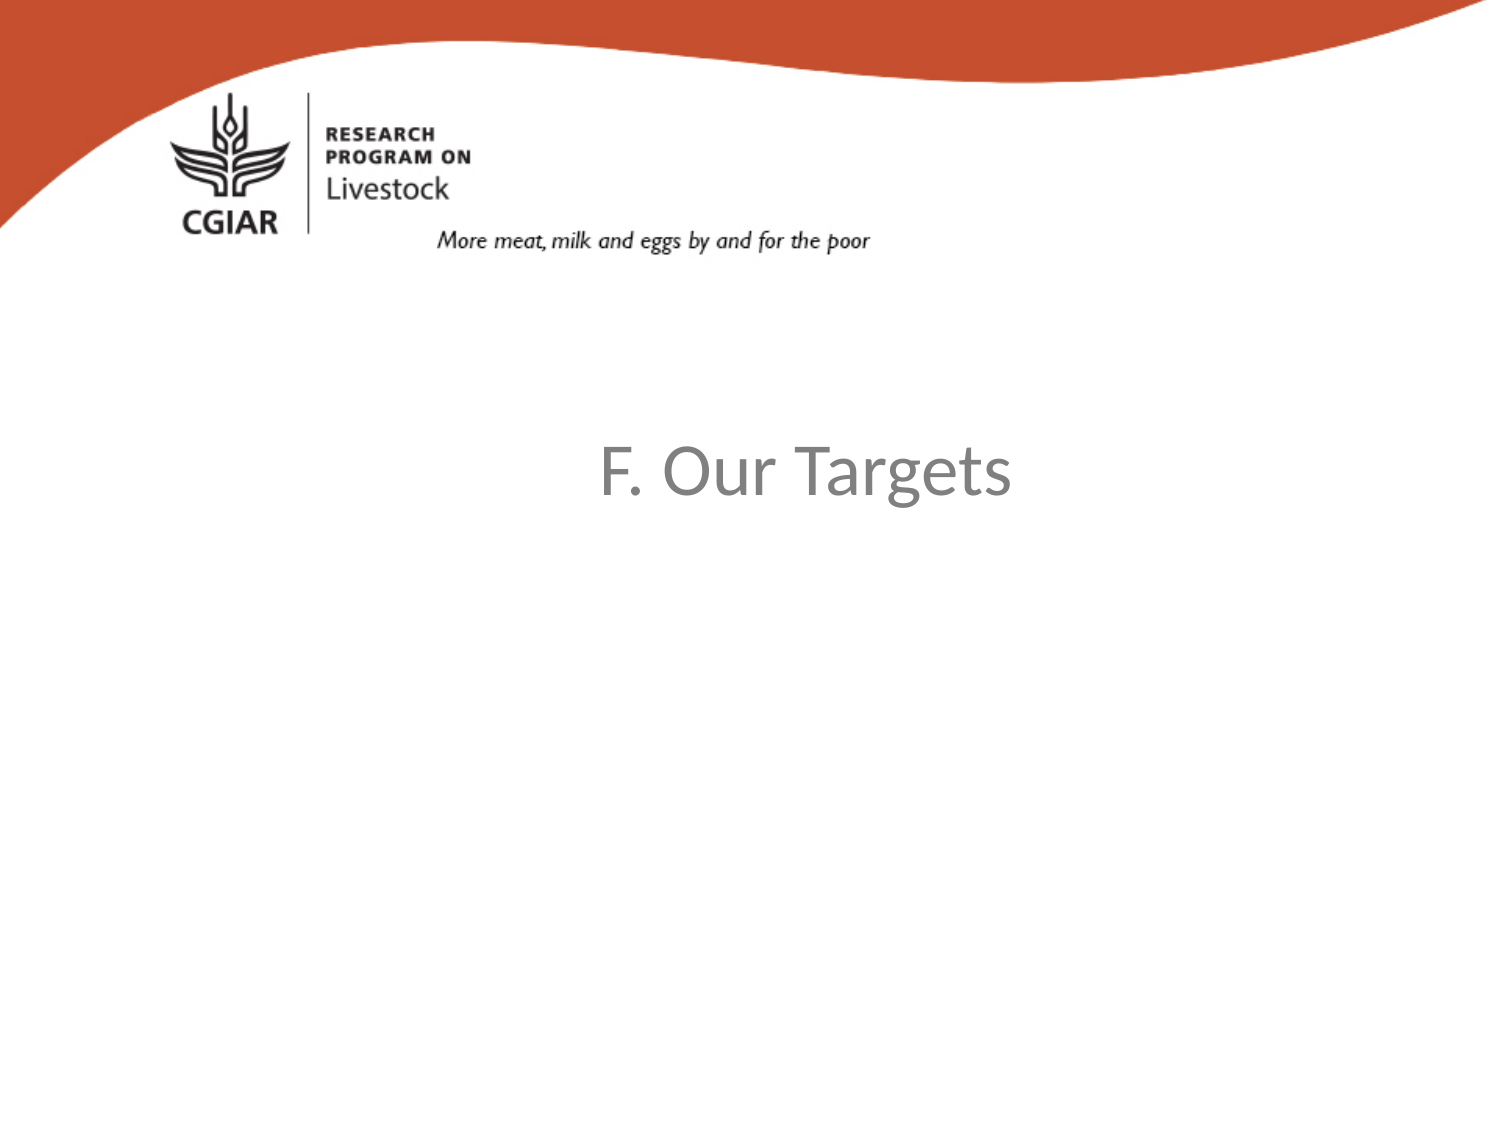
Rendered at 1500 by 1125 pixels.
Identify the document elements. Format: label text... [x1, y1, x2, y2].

list F. Our Targets [287, 412, 1325, 813]
picture [0, 0, 1500, 272]
